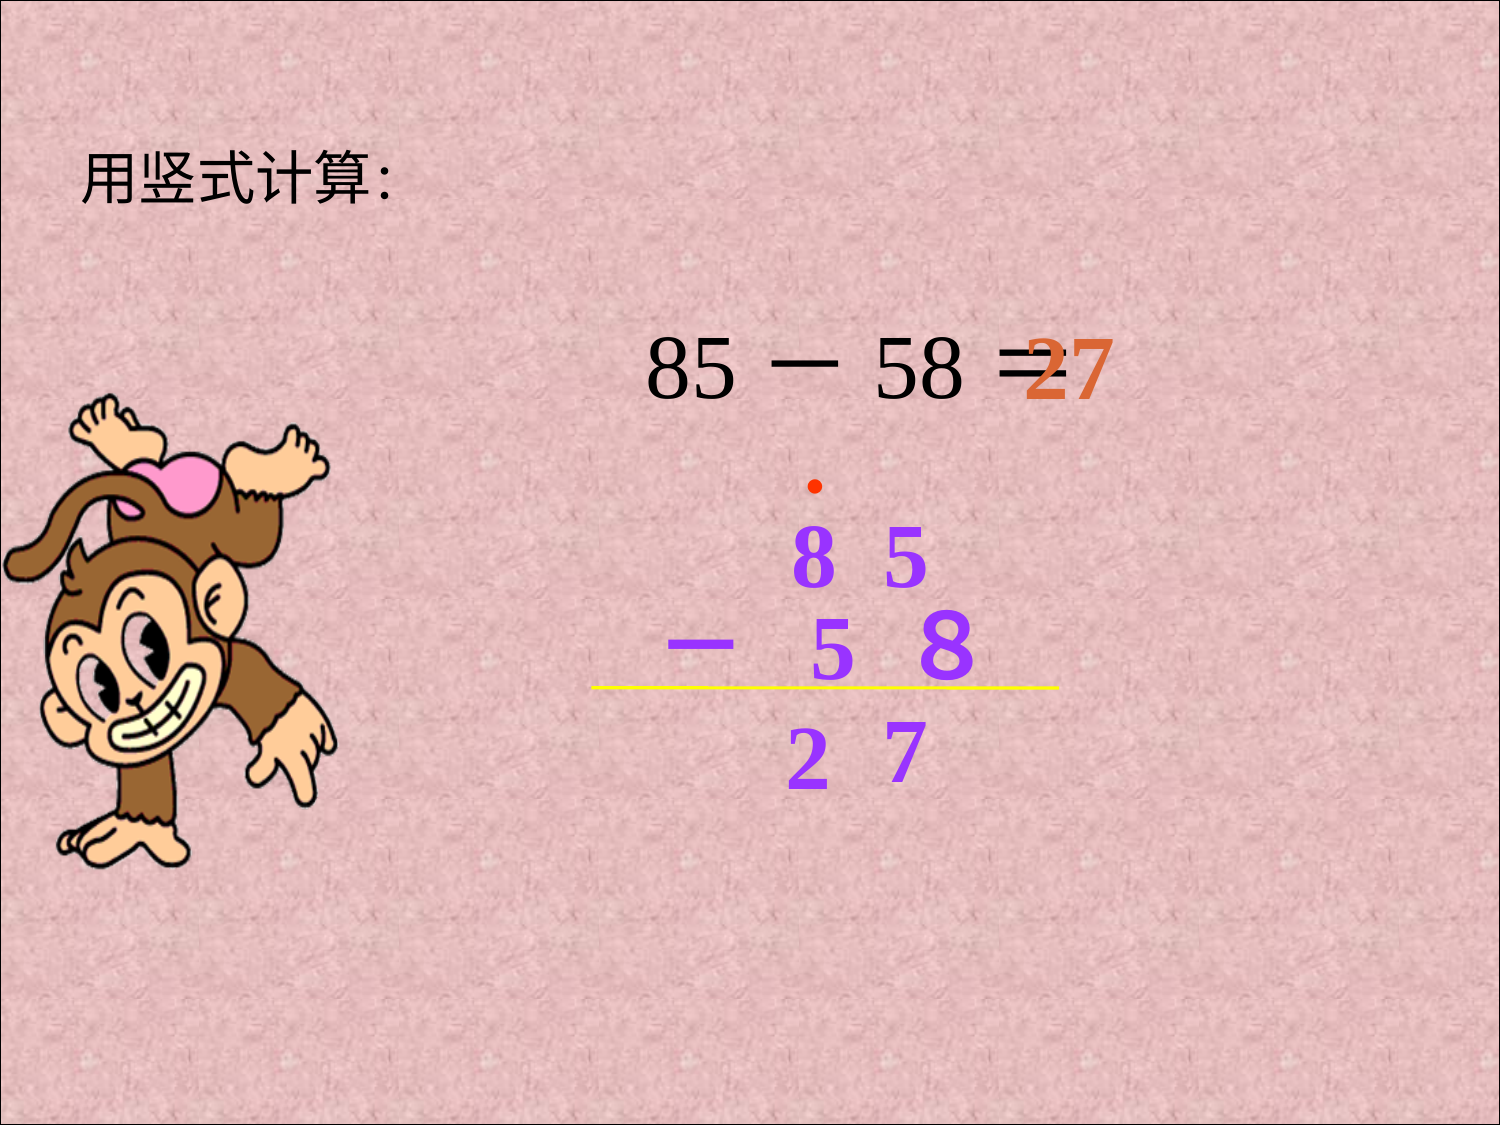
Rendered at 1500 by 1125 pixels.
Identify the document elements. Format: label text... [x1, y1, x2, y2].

text_box 2 [724, 706, 863, 816]
text_box 85－58＝ [631, 299, 1109, 425]
text_box 27 [1008, 300, 1134, 426]
text_box ． [778, 395, 842, 487]
text_box 7 [863, 706, 959, 809]
text_box 用竖式计算： [66, 134, 479, 219]
picture [0, 392, 347, 878]
text_box [0, 0, 1500, 1125]
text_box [591, 487, 1172, 706]
